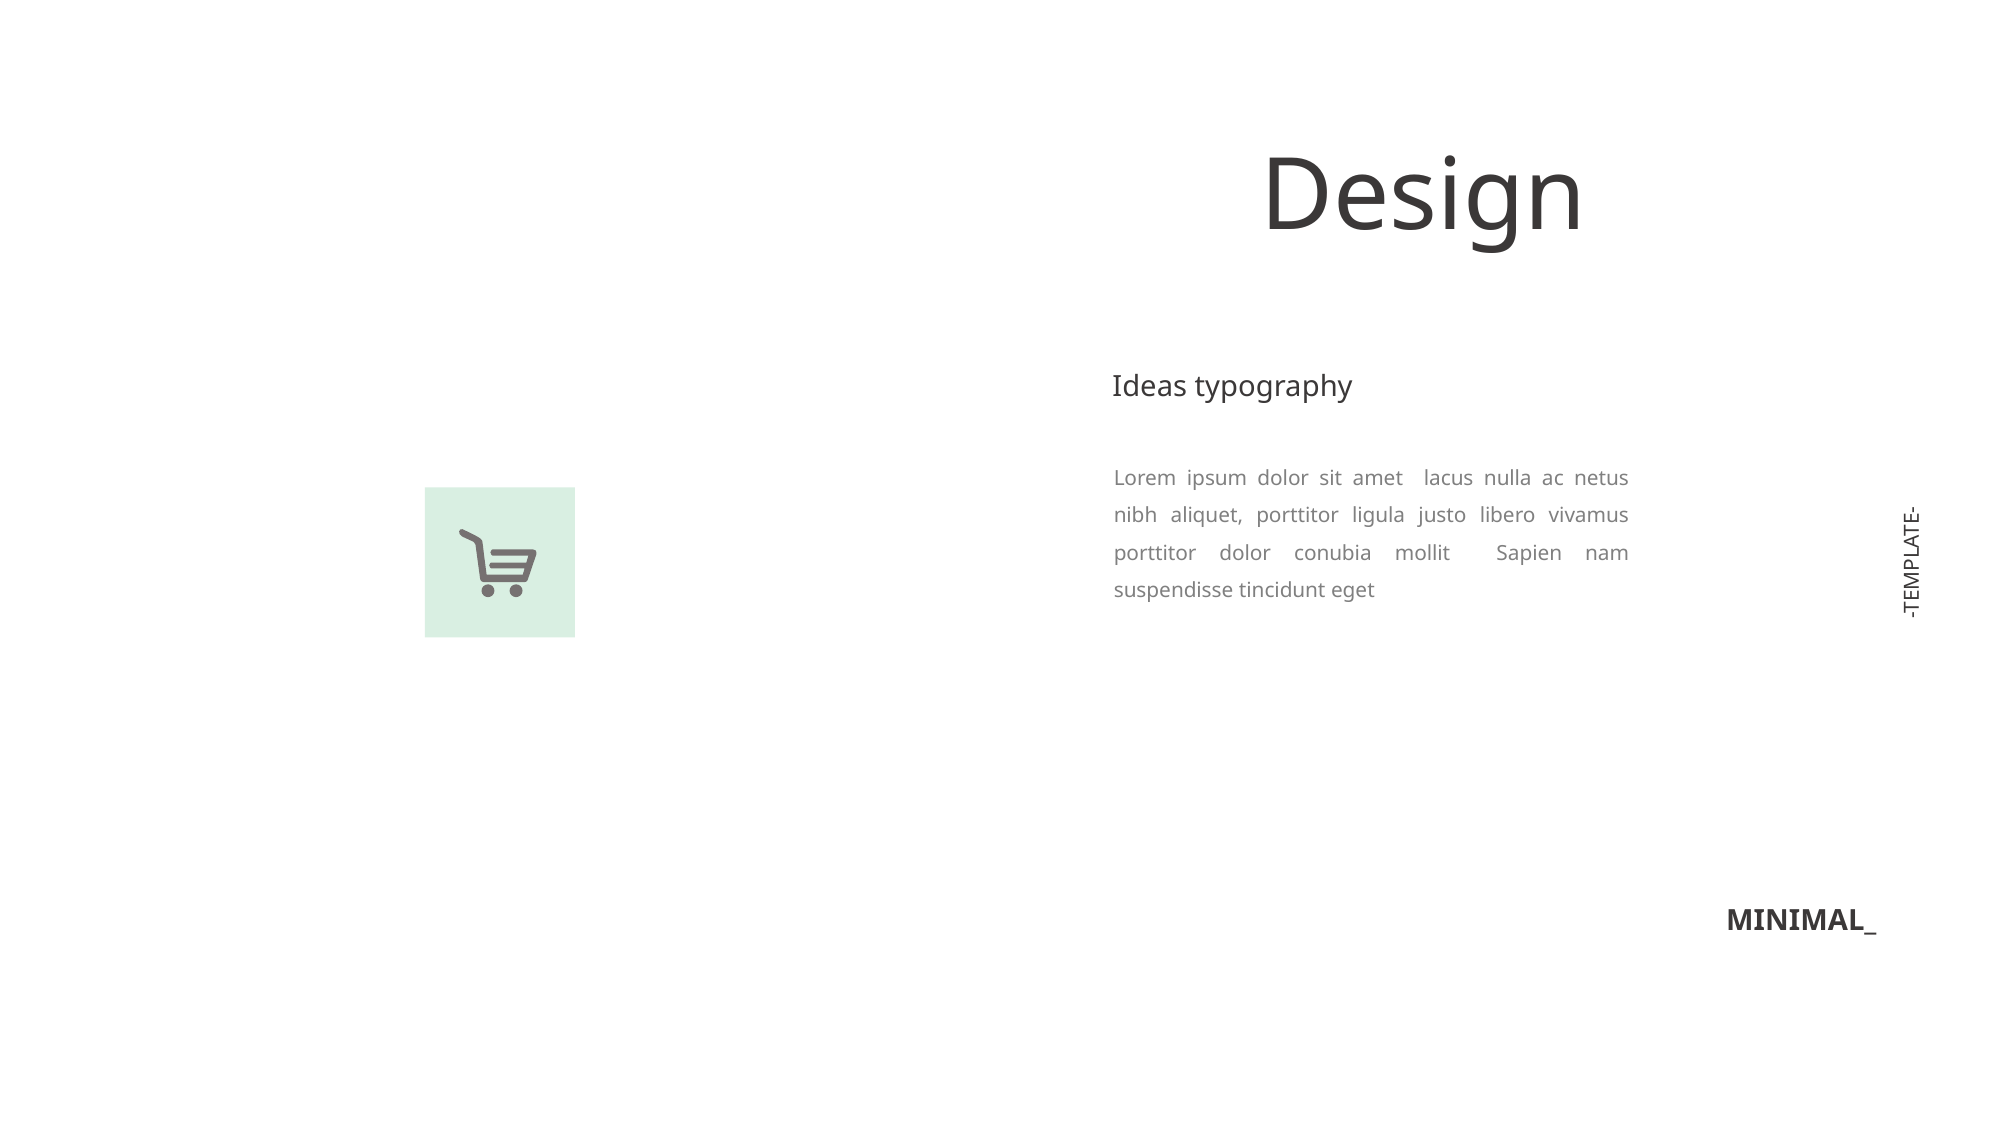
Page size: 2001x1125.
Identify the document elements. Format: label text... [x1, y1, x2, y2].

picture [0, 0, 1644, 1125]
text_box Design [1245, 122, 1602, 258]
text_box -TEMPLATE- [1890, 491, 1931, 634]
text_box Lorem ipsum dolor sit amet lacus nulla ac netus nibh aliquet, porttitor ligula justo libero vivamus porttitor dolor conubia mollit Sapien nam suspendisse tincidunt eget [1099, 444, 1644, 609]
text_box MINIMAL_ [1711, 893, 1892, 944]
text_box Ideas typography [1097, 360, 1368, 410]
